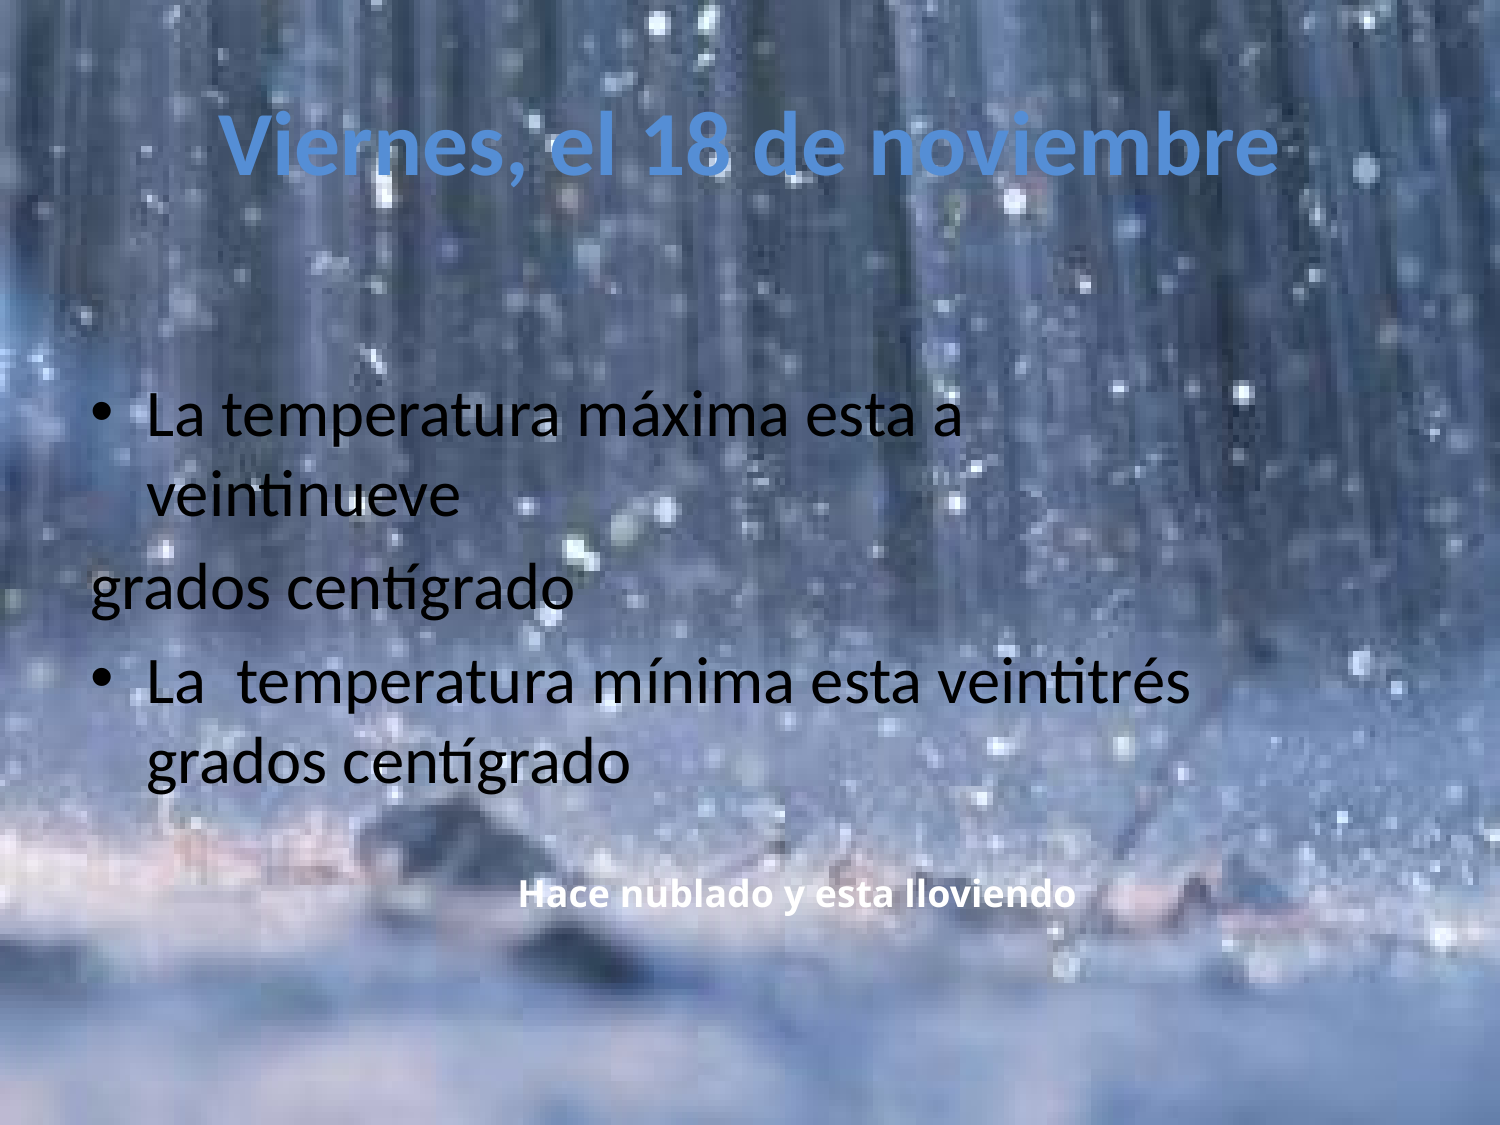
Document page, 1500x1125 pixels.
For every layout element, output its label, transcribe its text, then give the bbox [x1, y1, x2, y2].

text_box Hace nublado y esta lloviendo [502, 862, 1093, 923]
list La temperatura máxima esta a veintinueve grados centígrado La temperatura mínima esta veintitrés grados centígrado [75, 362, 1300, 1062]
picture [0, 0, 1500, 1125]
title Viernes, el 18 de noviembre [75, 45, 1425, 233]
